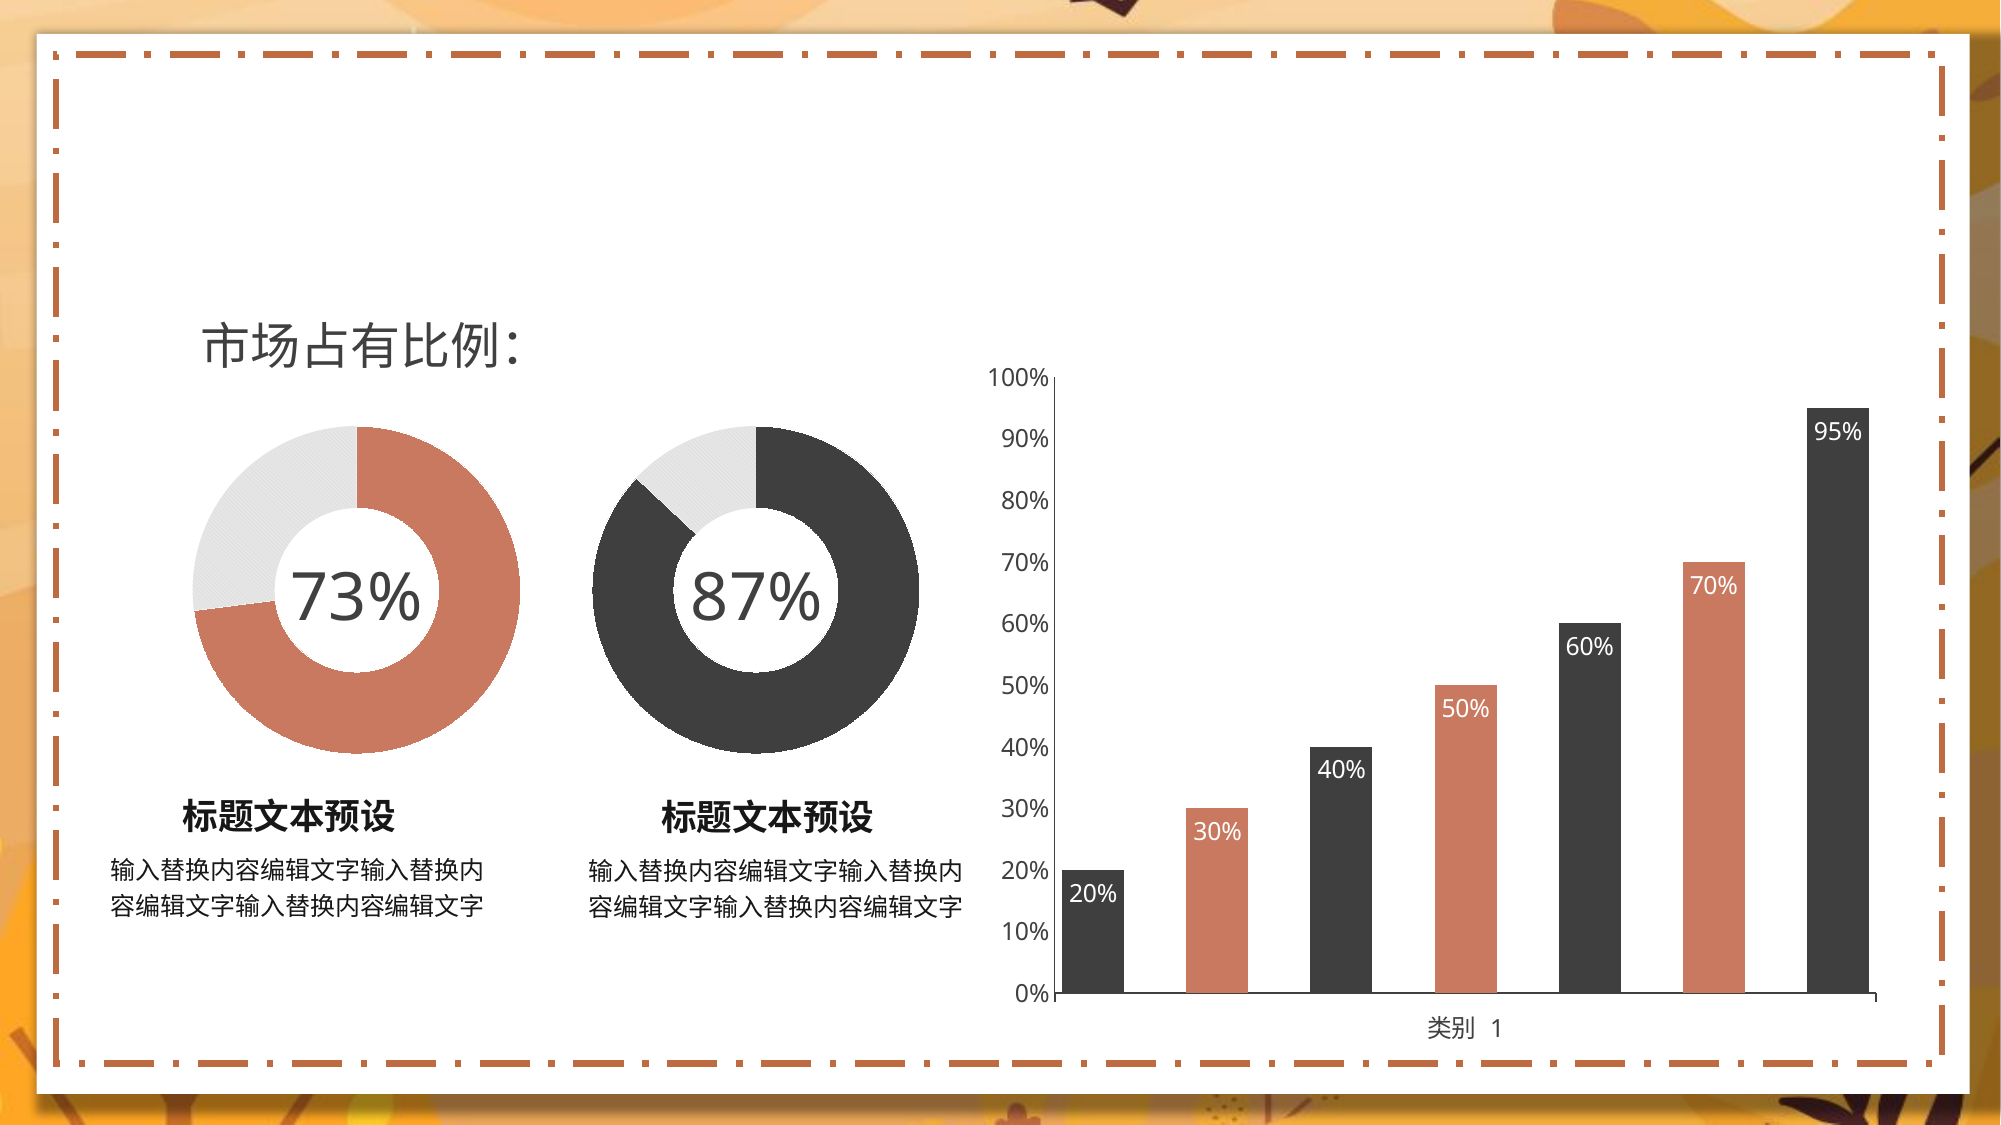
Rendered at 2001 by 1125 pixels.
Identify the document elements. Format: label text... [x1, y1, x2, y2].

text_box 标题文本预设 [646, 787, 987, 845]
picture [0, 0, 2000, 1125]
text_box 输入替换内容编辑文字输入替换内容编辑文字输入替换内容编辑文字 [574, 842, 987, 934]
chart [139, 419, 974, 761]
text_box 市场占有比例： [186, 262, 566, 382]
text_box 标题文本预设 [167, 786, 529, 844]
chart [987, 358, 1878, 1125]
text_box 输入替换内容编辑文字输入替换内容编辑文字输入替换内容编辑文字 [95, 841, 512, 933]
